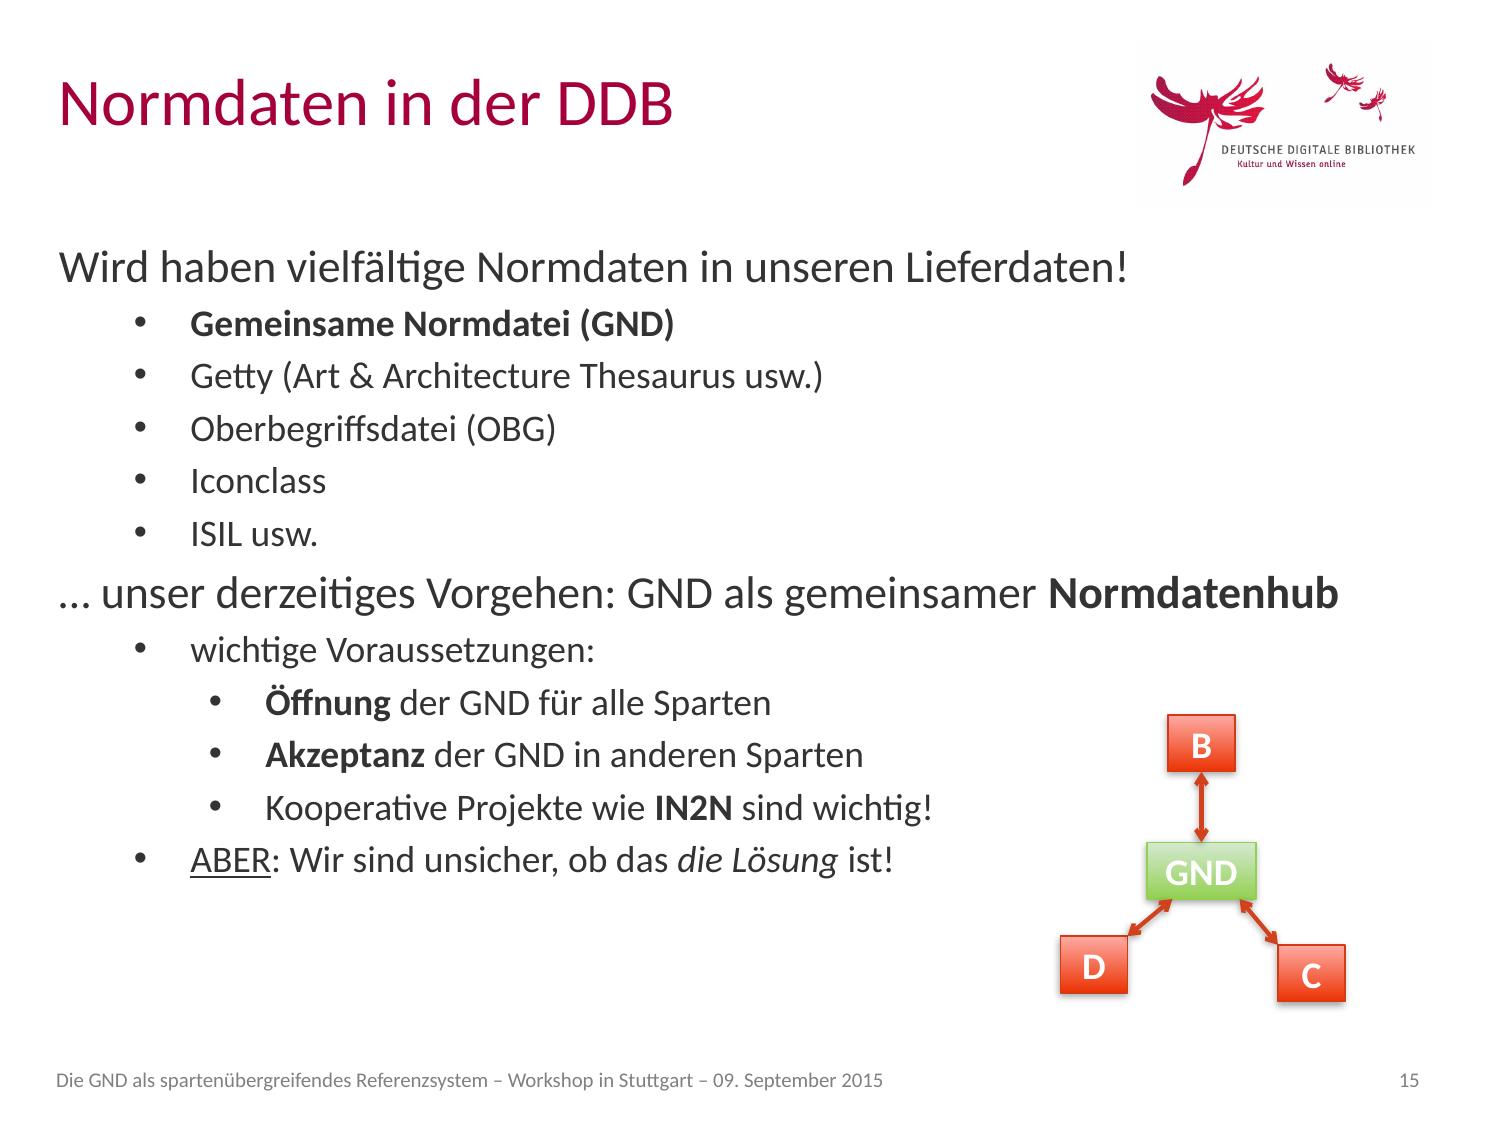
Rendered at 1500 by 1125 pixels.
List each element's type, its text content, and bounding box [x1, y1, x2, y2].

list Wird haben vielfältige Normdaten in unseren Lieferdaten! Gemeinsame Normdatei (GND) Getty (Art & Architecture Thesaurus usw.) Oberbegriffsdatei (OBG) Iconclass ISIL usw. … unser derzeitiges Vorgehen: GND als gemeinsamer Normdatenhub wichtige Voraussetzungen: Öffnung der GND für alle Sparten Akzeptanz der GND in anderen Sparten Kooperative Projekte wie IN2N sind wichtig! ABER: Wir sind unsicher, ob das die Lösung ist! [59, 236, 1433, 1004]
picture [1134, 38, 1433, 211]
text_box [1059, 714, 1346, 1002]
list Normdaten in der DDB [59, 59, 1090, 125]
